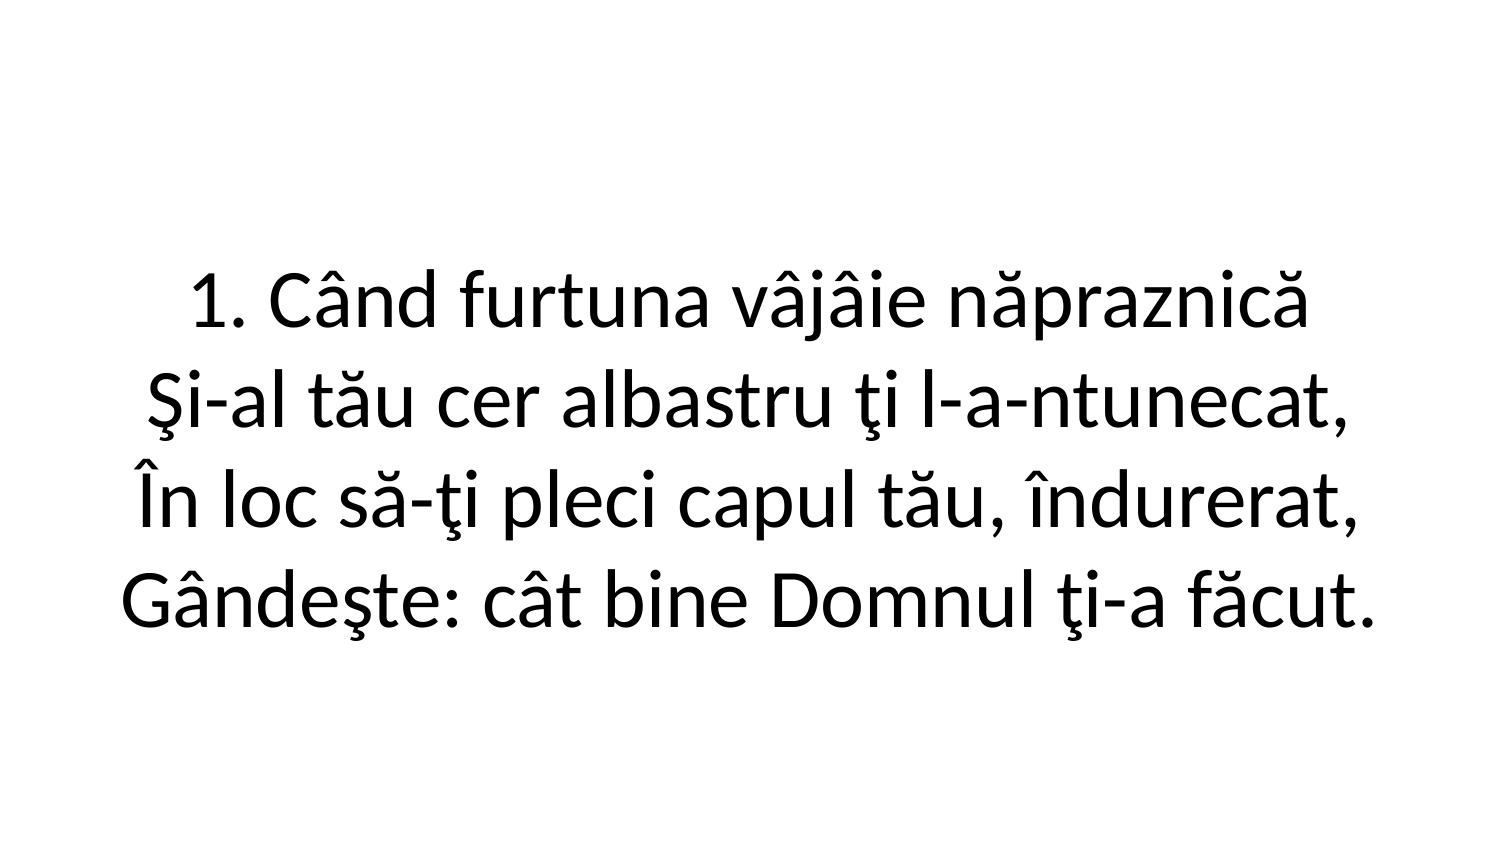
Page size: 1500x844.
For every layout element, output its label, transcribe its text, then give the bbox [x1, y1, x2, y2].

text_box 1. Când furtuna vâjâie năpraznică Şi-al tău cer albastru ţi l-a-ntunecat, În loc să-ţi pleci capul tău, îndurerat, Gândeşte: cât bine Domnul ţi-a făcut. [105, 192, 1395, 652]
